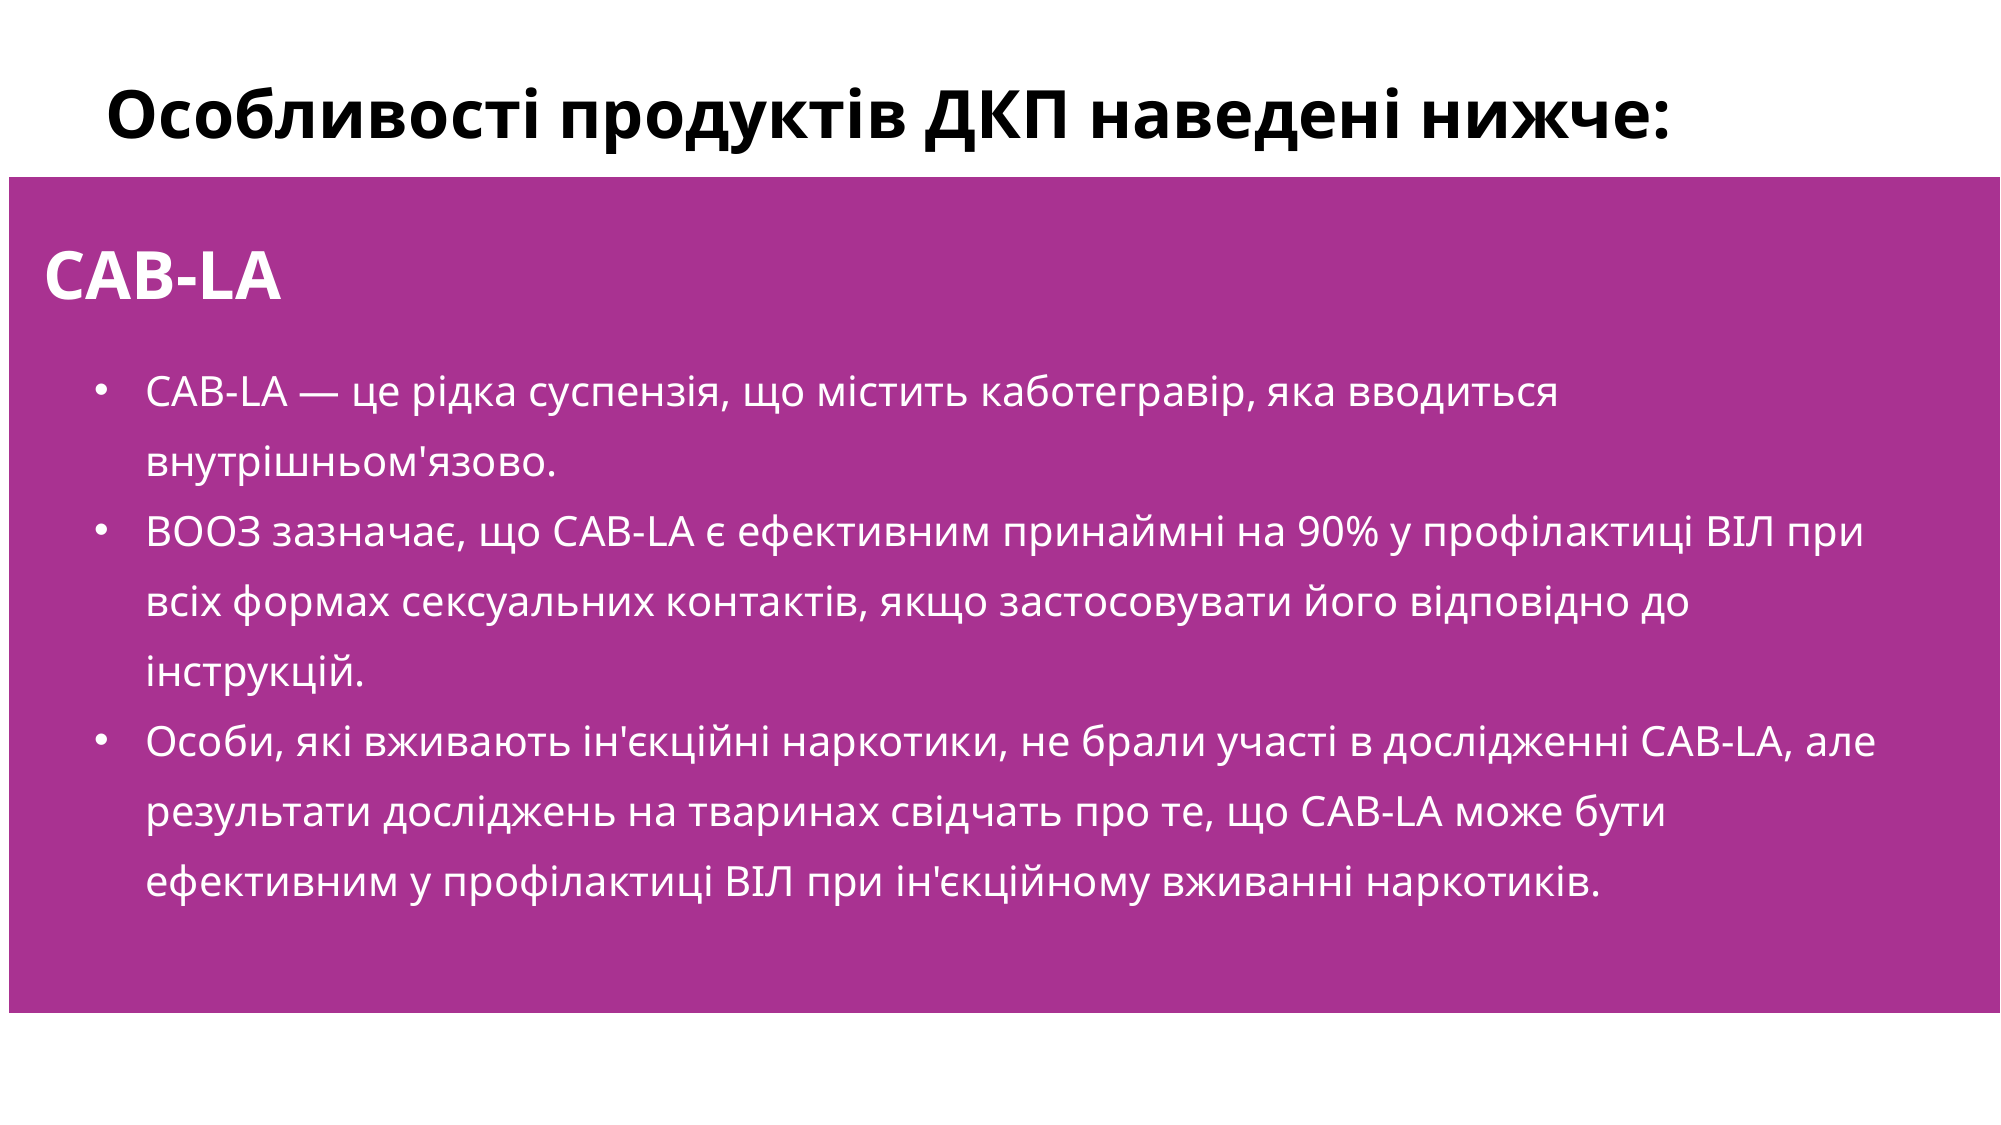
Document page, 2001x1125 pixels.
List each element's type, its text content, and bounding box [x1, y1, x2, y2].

text_box Особливості продуктів ДКП наведені нижче: [105, 40, 1801, 152]
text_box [8, 176, 2000, 1013]
